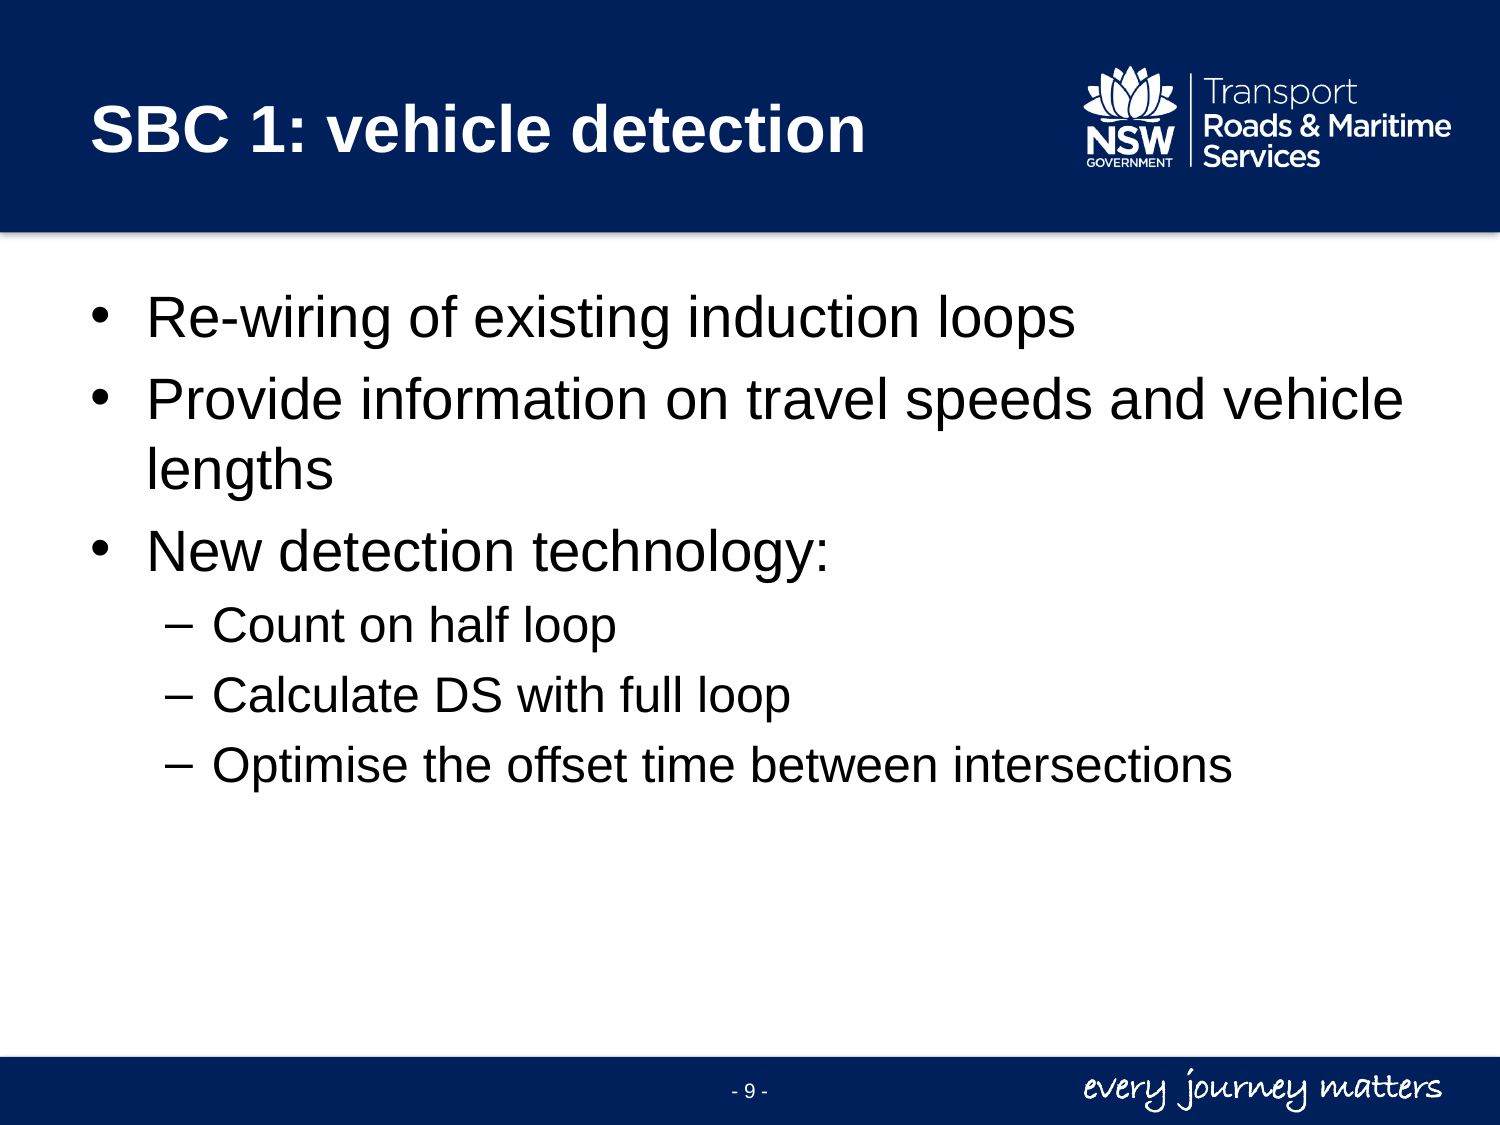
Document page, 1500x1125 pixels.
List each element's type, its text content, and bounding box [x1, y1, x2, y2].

picture [1084, 1068, 1442, 1113]
picture [1083, 64, 1451, 168]
list Re-wiring of existing induction loops Provide information on travel speeds and vehicle lengths New detection technology: Count on half loop Calculate DS with full loop Optimise the offset time between intersections [75, 271, 1425, 1015]
title SBC 1: vehicle detection [75, 31, 1025, 220]
